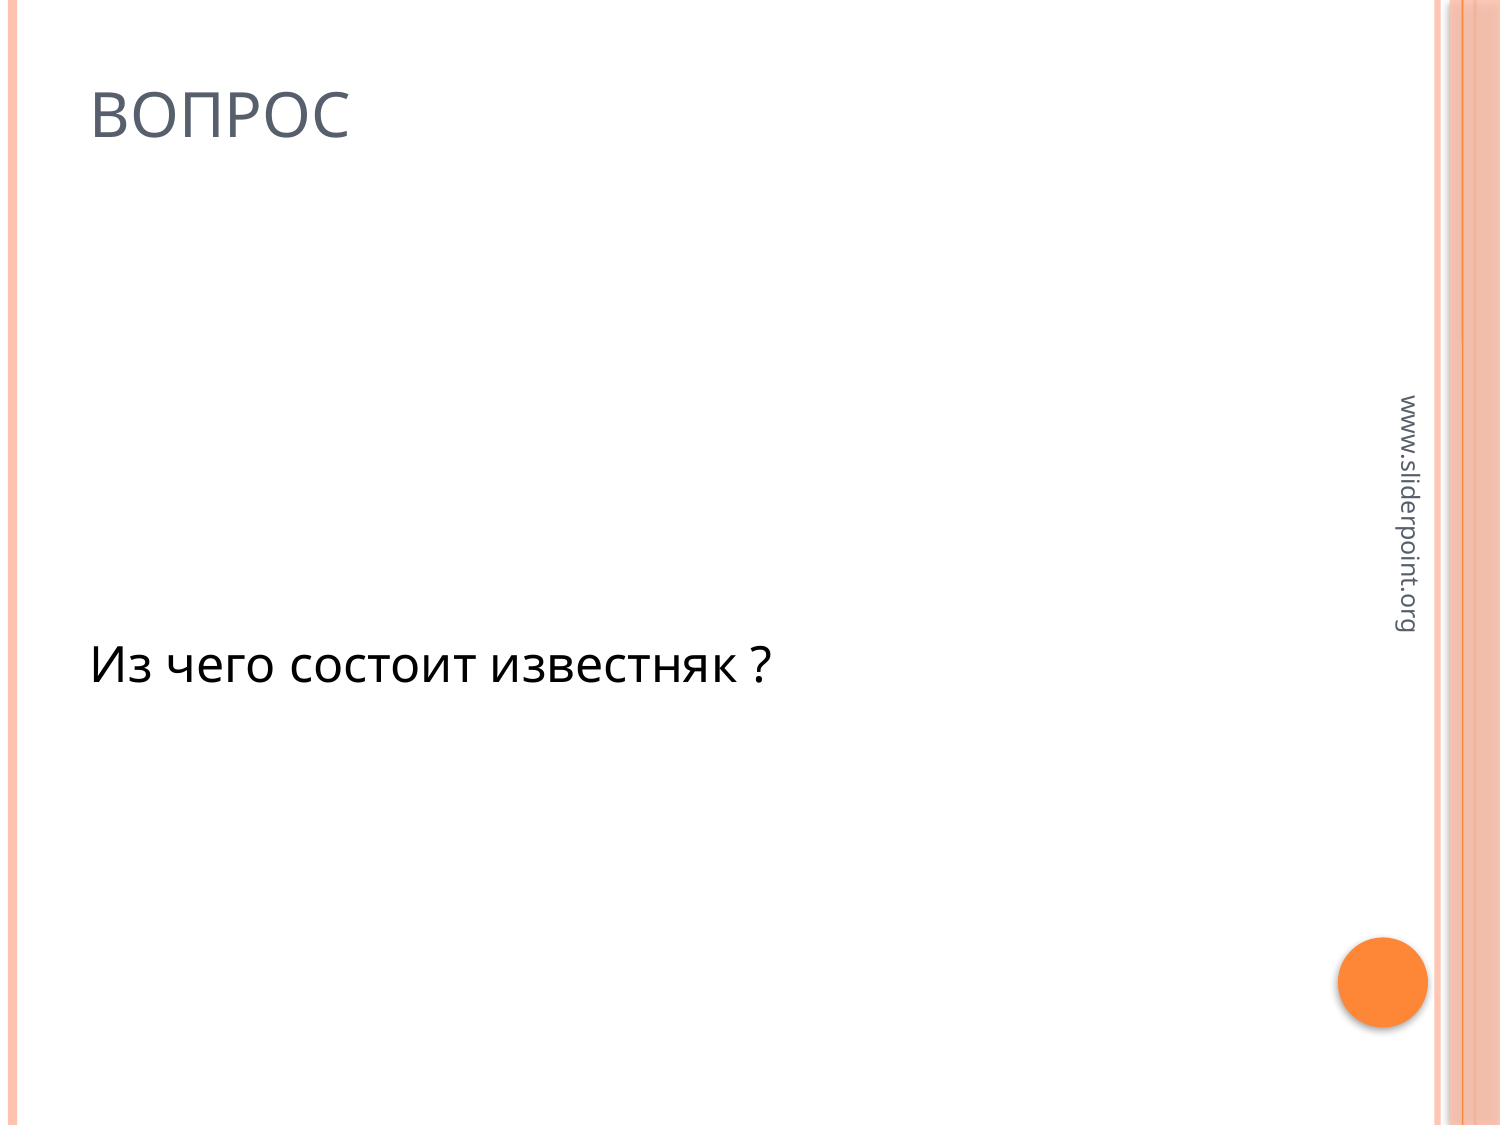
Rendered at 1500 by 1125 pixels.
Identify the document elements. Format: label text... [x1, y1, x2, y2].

title вопрос [75, 45, 1300, 233]
list Из чего состоит известняк ? [75, 262, 1300, 1062]
footer www.sliderpoint.org [1379, 380, 1440, 906]
